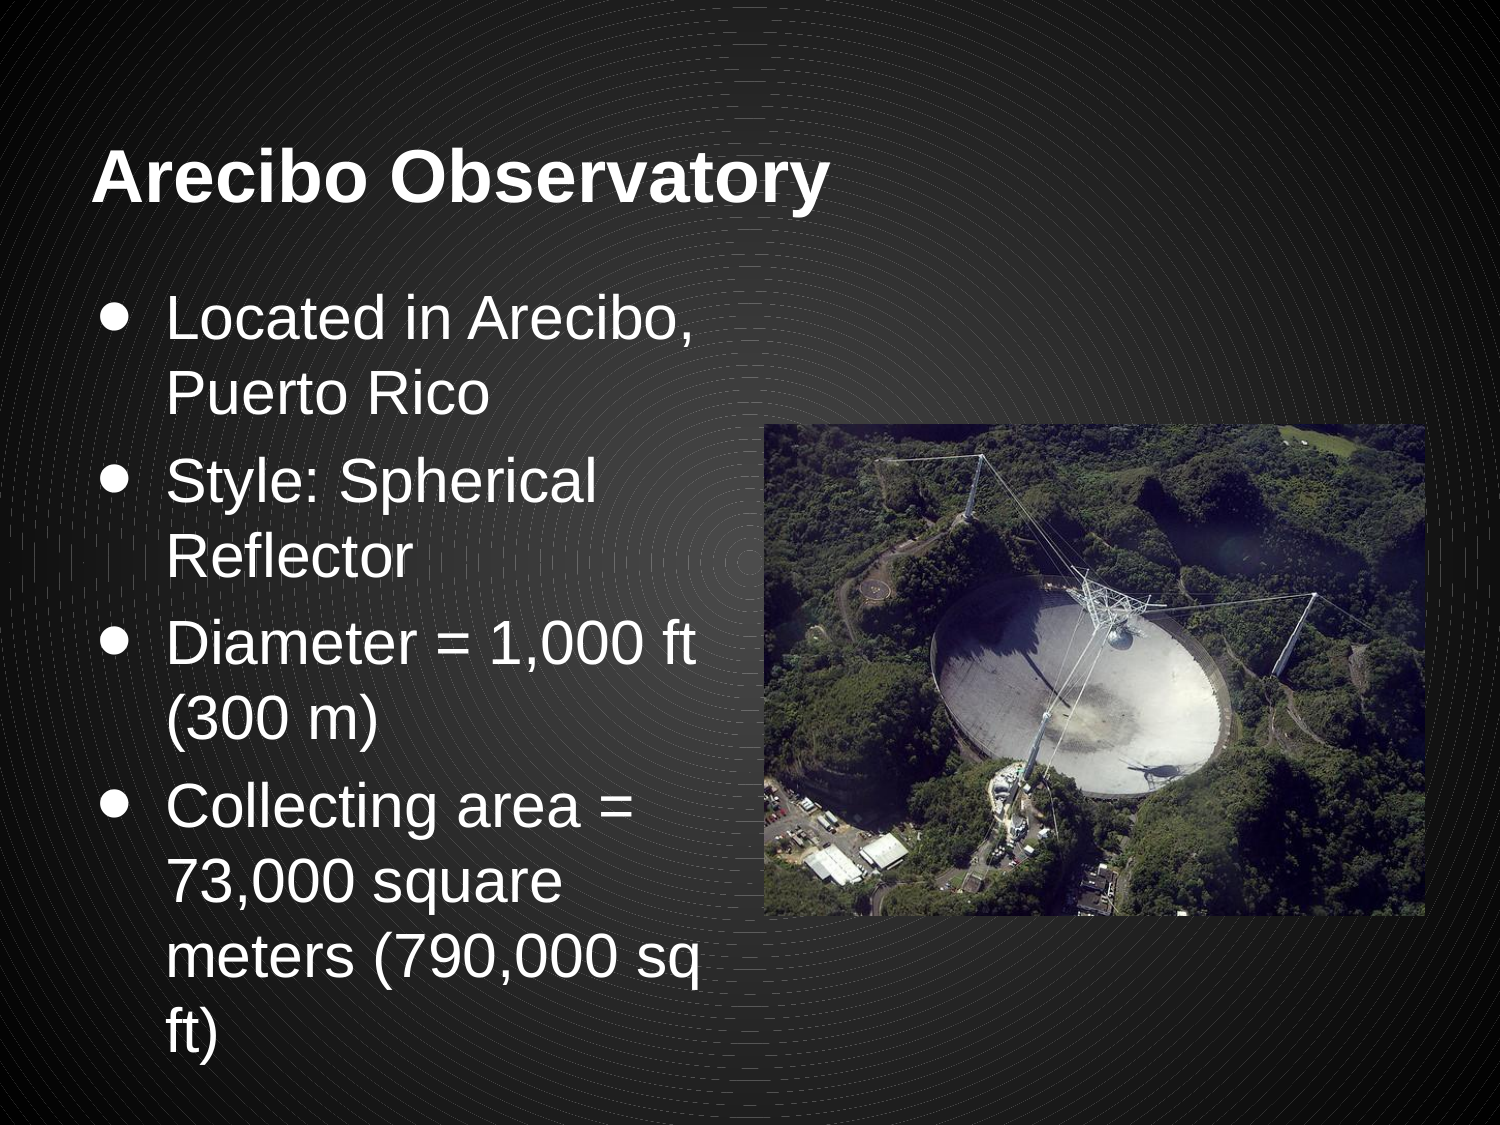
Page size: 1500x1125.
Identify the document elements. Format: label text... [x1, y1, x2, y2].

title Arecibo Observatory [75, 45, 1425, 233]
picture [763, 424, 1426, 916]
list Located in Arecibo, Puerto Rico Style: Spherical Reflector Diameter = 1,000 ft (300 m) Collecting area = 73,000 square meters (790,000 sq ft) [75, 262, 754, 1078]
